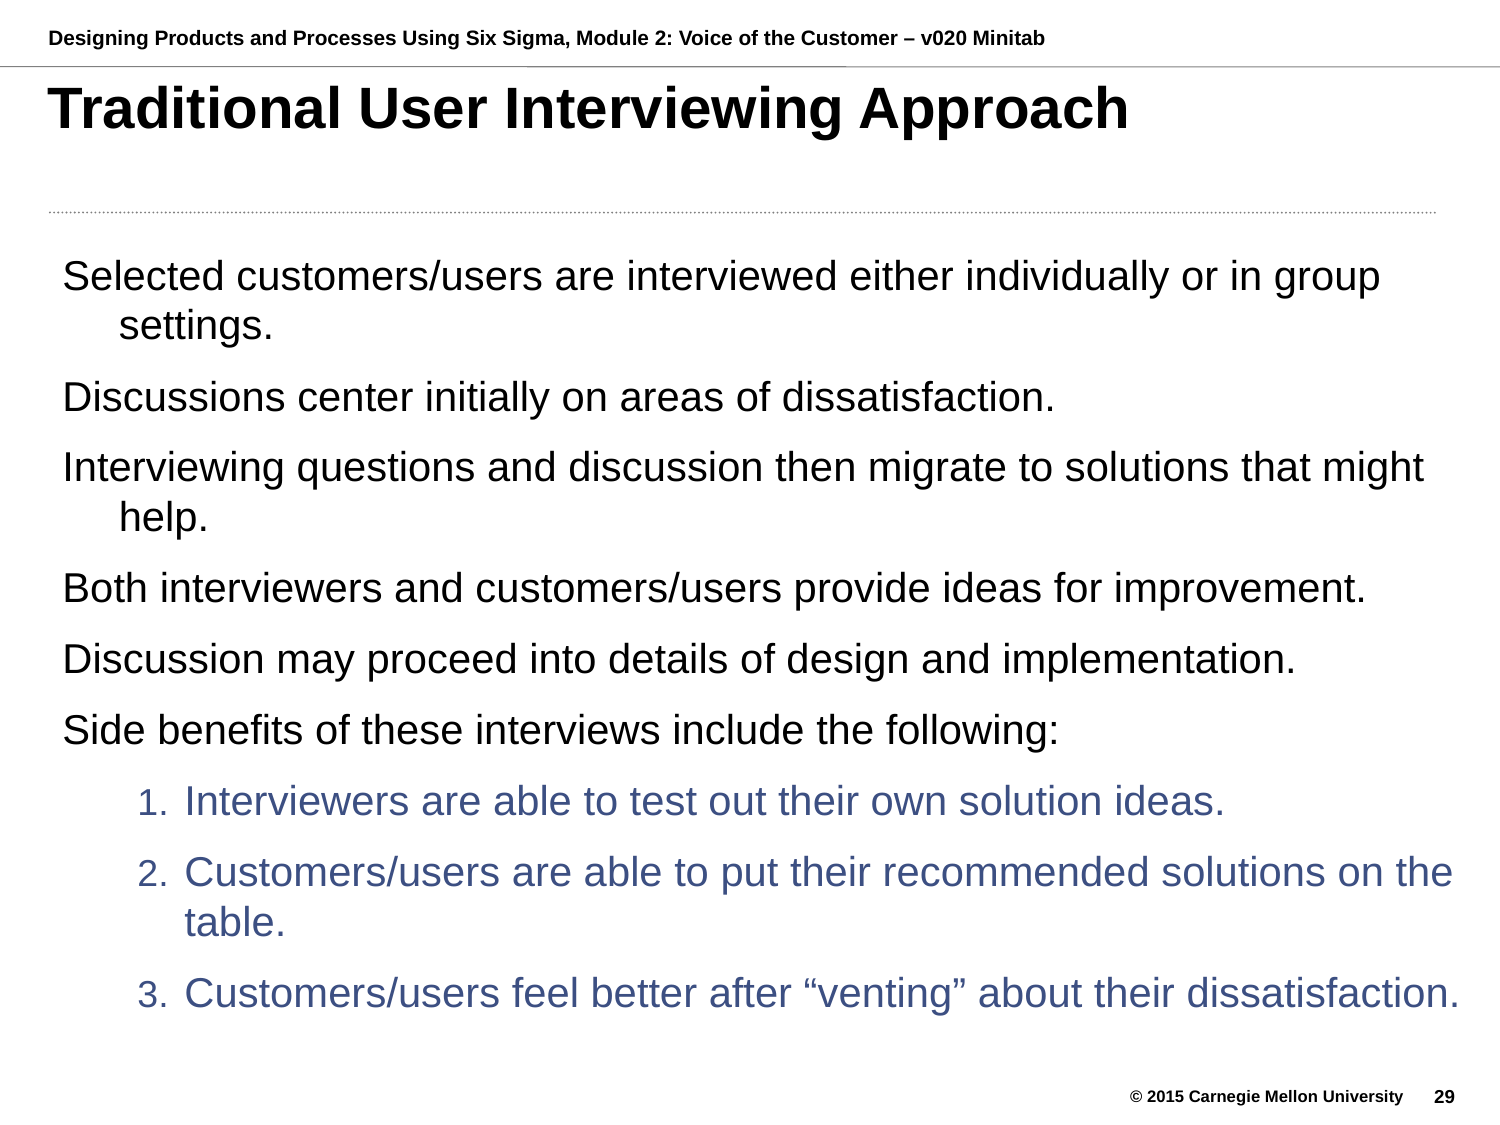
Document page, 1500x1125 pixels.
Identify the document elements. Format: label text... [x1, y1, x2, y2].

list Selected customers/users are interviewed either individually or in group settings. Discussions center initially on areas of dissatisfaction. Interviewing questions and discussion then migrate to solutions that might help. Both interviewers and customers/users provide ideas for improvement. Discussion may proceed into details of design and implementation. Side benefits of these interviews include the following: Interviewers are able to test out their own solution ideas. Customers/users are able to put their recommended solutions on the table. Customers/users feel better after “venting” about their dissatisfaction. [62, 248, 1475, 1067]
title Traditional User Interviewing Approach [47, 83, 1386, 147]
